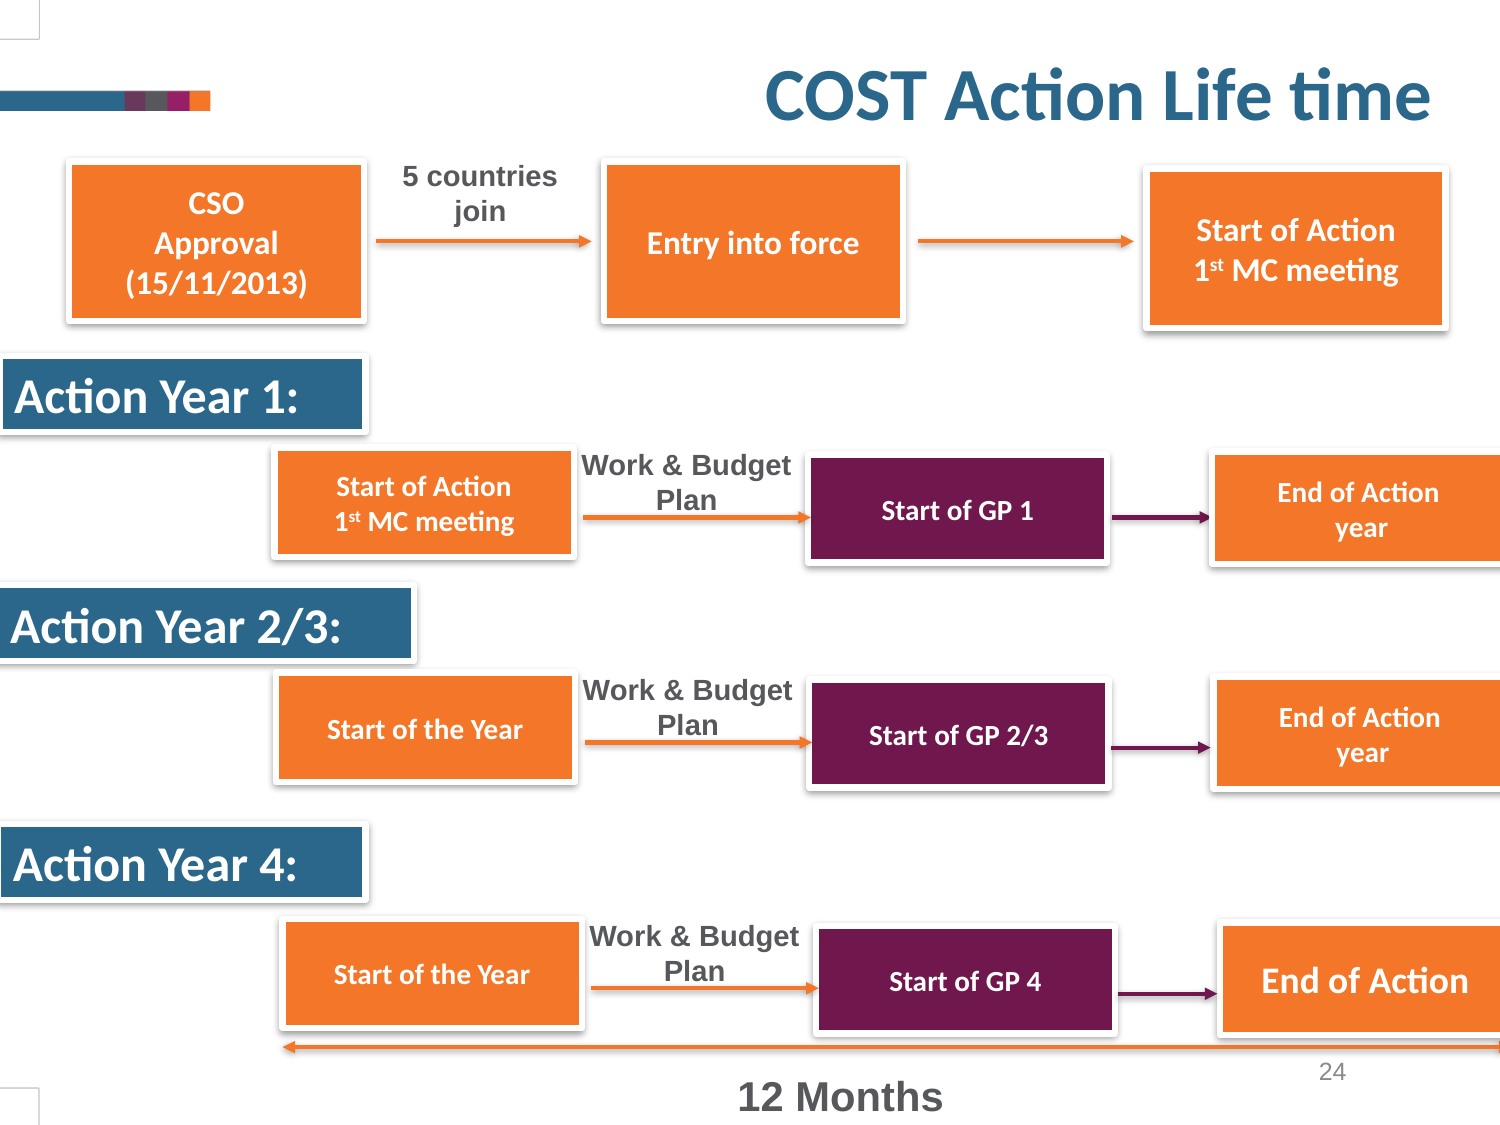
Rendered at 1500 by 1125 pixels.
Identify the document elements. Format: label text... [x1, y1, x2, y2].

text_box Start of GP 1 [805, 451, 1110, 566]
list COST Action Life time [216, 38, 1449, 178]
text_box Work & Budget Plan [567, 663, 817, 749]
text_box 12 Months [722, 1062, 959, 1125]
text_box Start of the Year [279, 916, 585, 1031]
slide_number 24 [1267, 1057, 1362, 1101]
text_box Start of Action 1st MC meeting [1143, 165, 1449, 331]
text_box CSO Approval (15/11/2013) [66, 158, 367, 324]
text_box Work & Budget Plan [574, 909, 823, 995]
text_box Action Year 2/3: [0, 582, 417, 664]
text_box Start of the Year [273, 669, 578, 785]
text_box [119, 1003, 853, 1107]
text_box Start of GP 2/3 [806, 676, 1112, 791]
text_box Start of GP 4 [813, 923, 1118, 1037]
text_box End of Action year [1209, 448, 1500, 567]
text_box 5 countries join [387, 150, 574, 235]
text_box Action Year 1: [0, 353, 369, 435]
text_box End of Action [1217, 919, 1500, 1038]
text_box Work & Budget Plan [566, 438, 815, 524]
text_box Action Year 4: [0, 821, 369, 903]
text_box Start of Action 1st MC meeting [271, 444, 577, 560]
text_box End of Action year [1210, 673, 1500, 792]
text_box Entry into force [601, 158, 906, 324]
